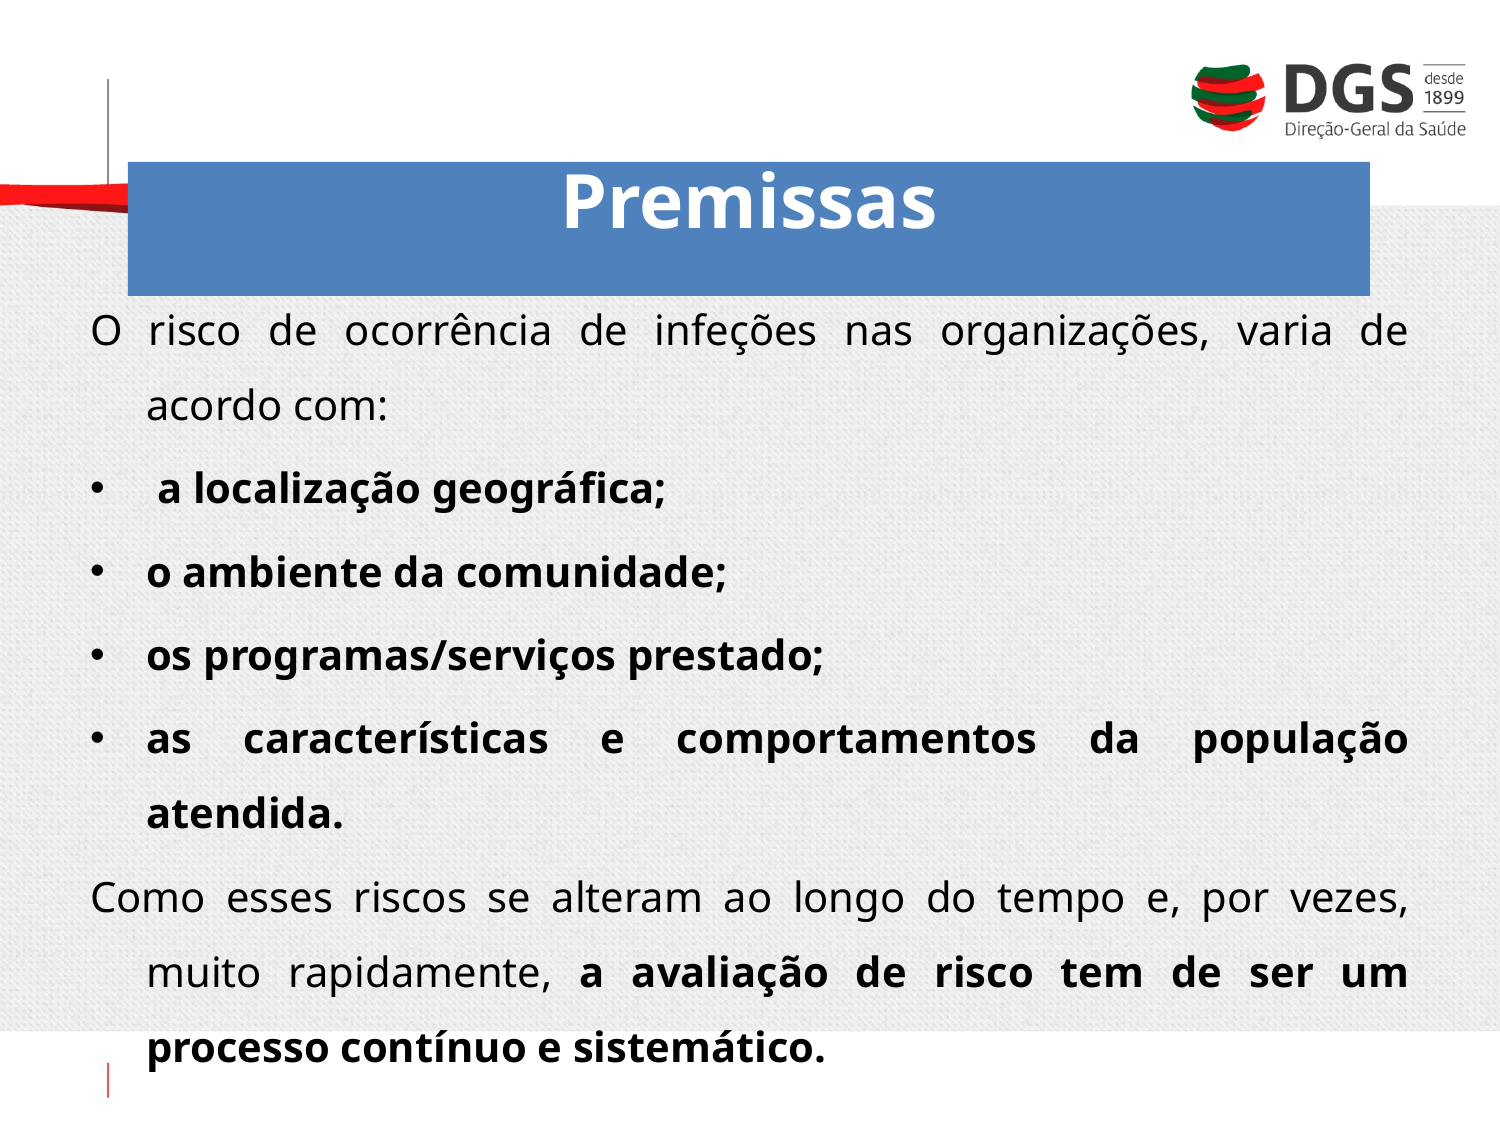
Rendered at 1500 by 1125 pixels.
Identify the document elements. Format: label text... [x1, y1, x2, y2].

picture [0, 0, 1500, 1125]
title Premissas [127, 161, 1371, 271]
list O risco de ocorrência de infeções nas organizações, varia de acordo com: a localização geográfica; o ambiente da comunidade; os programas/serviços prestado; as características e comportamentos da população atendida. Como esses riscos se alteram ao longo do tempo e, por vezes, muito rapidamente, a avaliação de risco tem de ser um processo contínuo e sistemático. [74, 271, 1426, 1006]
